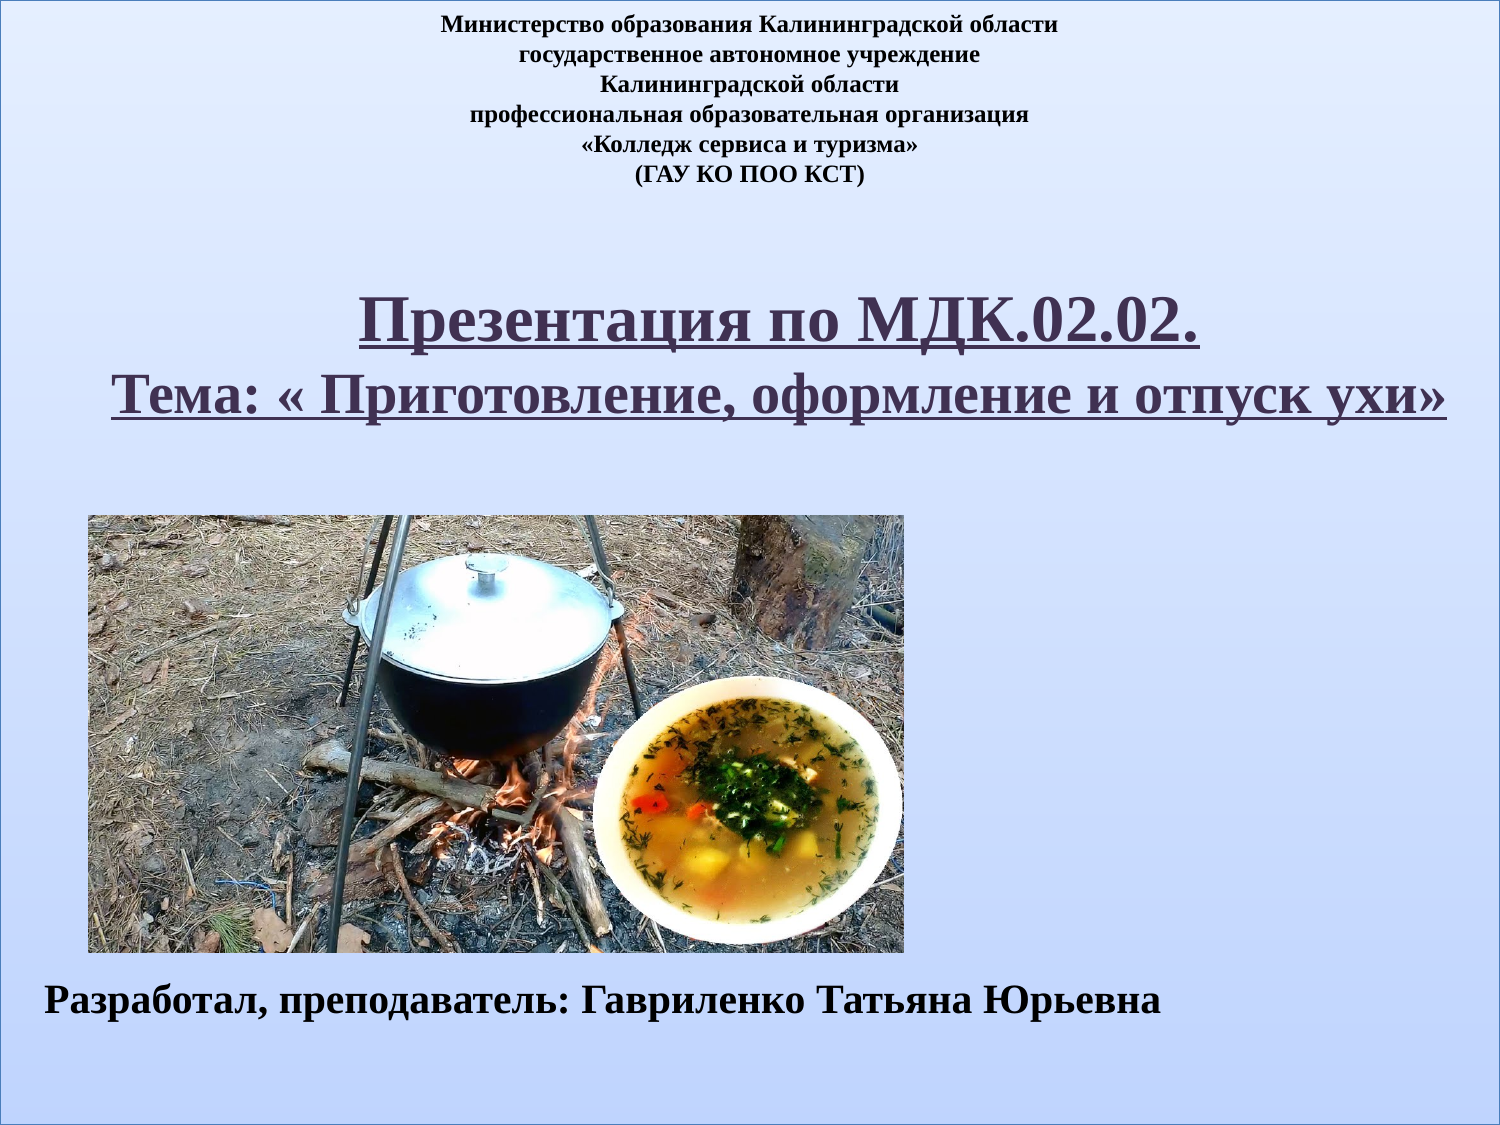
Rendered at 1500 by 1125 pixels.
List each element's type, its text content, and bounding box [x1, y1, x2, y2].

text_box Презентация по МДК.02.02. Тема: « Приготовление, оформление и отпуск ухи» [58, 219, 1500, 480]
subtitle Министерство образования Калининградской области государственное автономное учреждение Калининградской области профессиональная образовательная организация «Колледж сервиса и туризма» (ГАУ КО ПОО КСТ) [0, 0, 1500, 1125]
text_box [64, 30, 1437, 219]
text_box Разработал, преподаватель: Гавриленко Татьяна Юрьевна [29, 964, 1211, 1029]
picture [88, 514, 904, 953]
